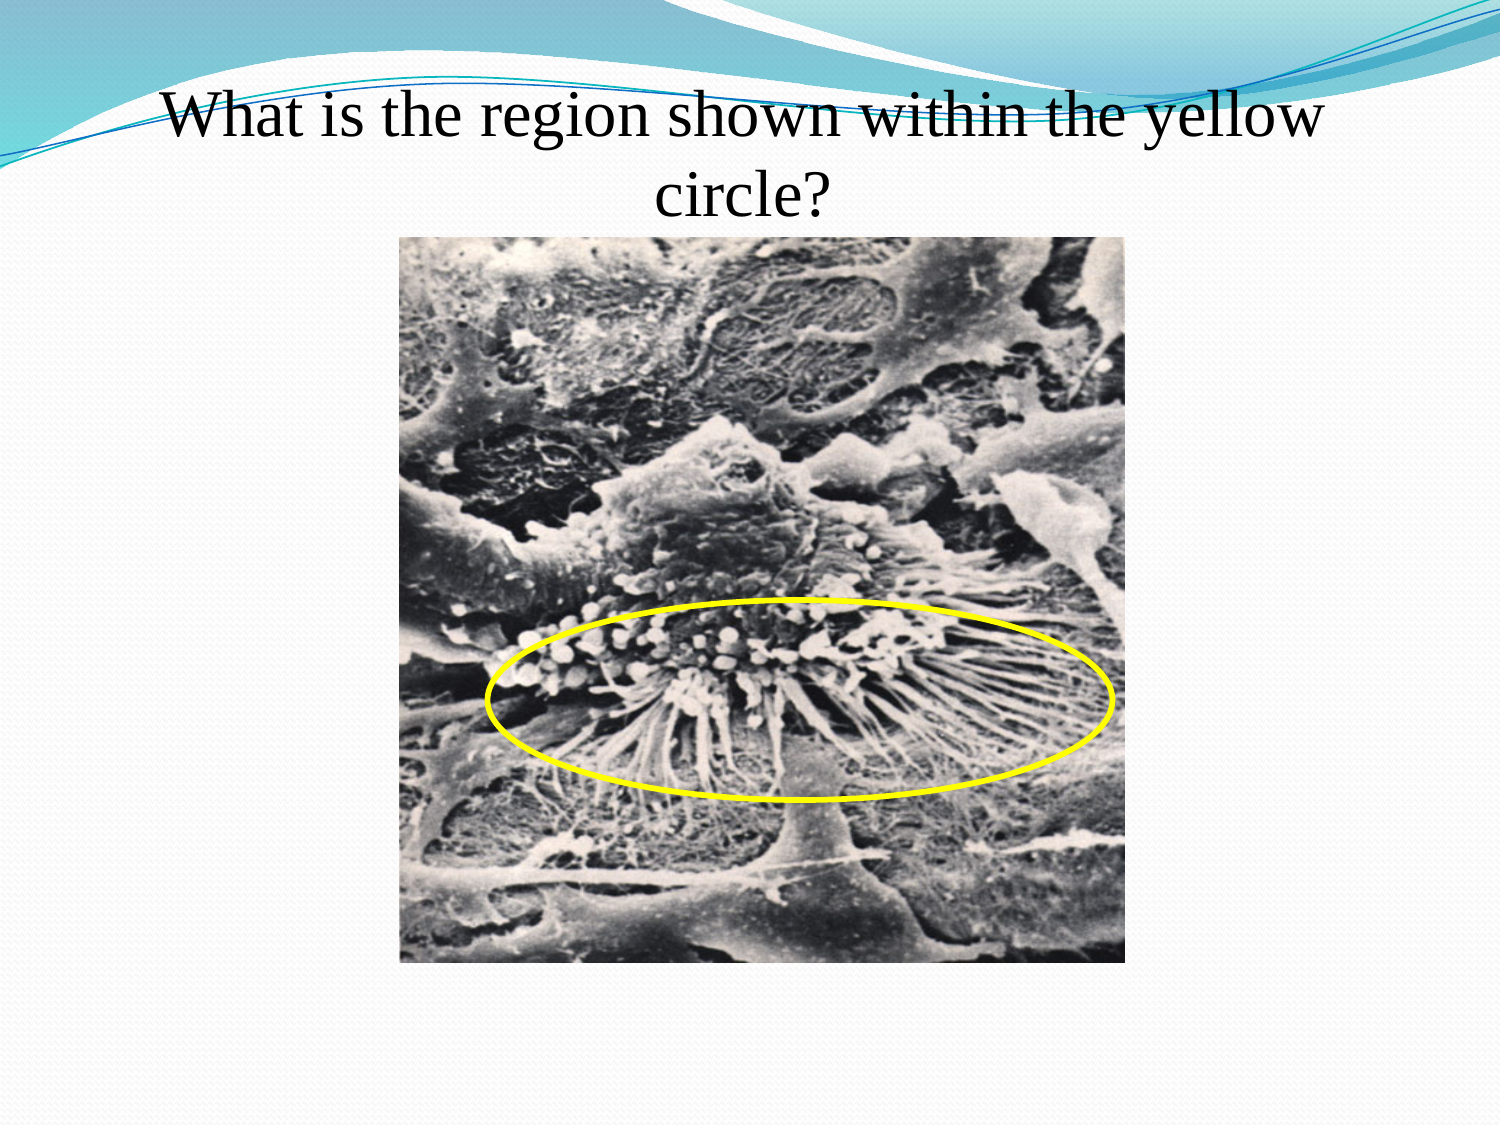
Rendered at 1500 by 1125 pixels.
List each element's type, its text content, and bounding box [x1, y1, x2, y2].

picture [399, 237, 1126, 963]
text_box What is the region shown within the yellow circle? [74, 62, 1413, 238]
